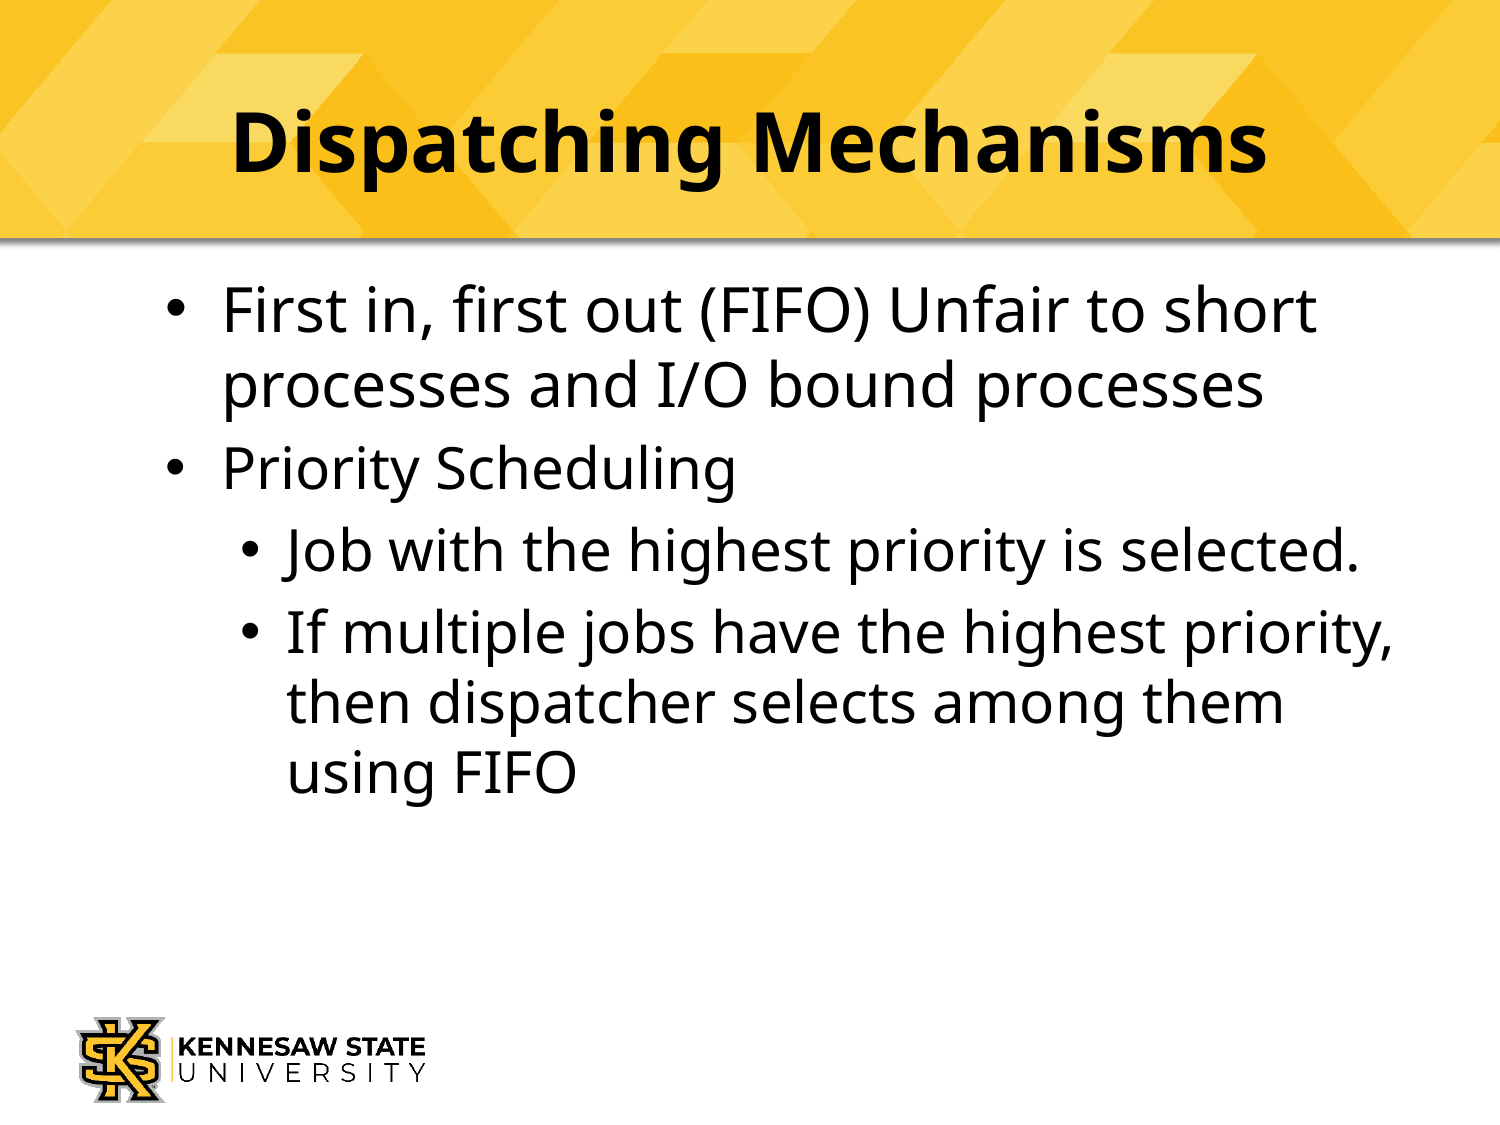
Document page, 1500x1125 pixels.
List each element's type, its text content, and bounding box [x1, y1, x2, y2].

list First in, first out (FIFO) Unfair to short processes and I/O bound processes Priority Scheduling Job with the highest priority is selected. If multiple jobs have the highest priority, then dispatcher selects among them using FIFO [150, 262, 1425, 1005]
picture [75, 1017, 425, 1103]
picture [0, 0, 1500, 251]
title Dispatching Mechanisms [75, 45, 1425, 233]
